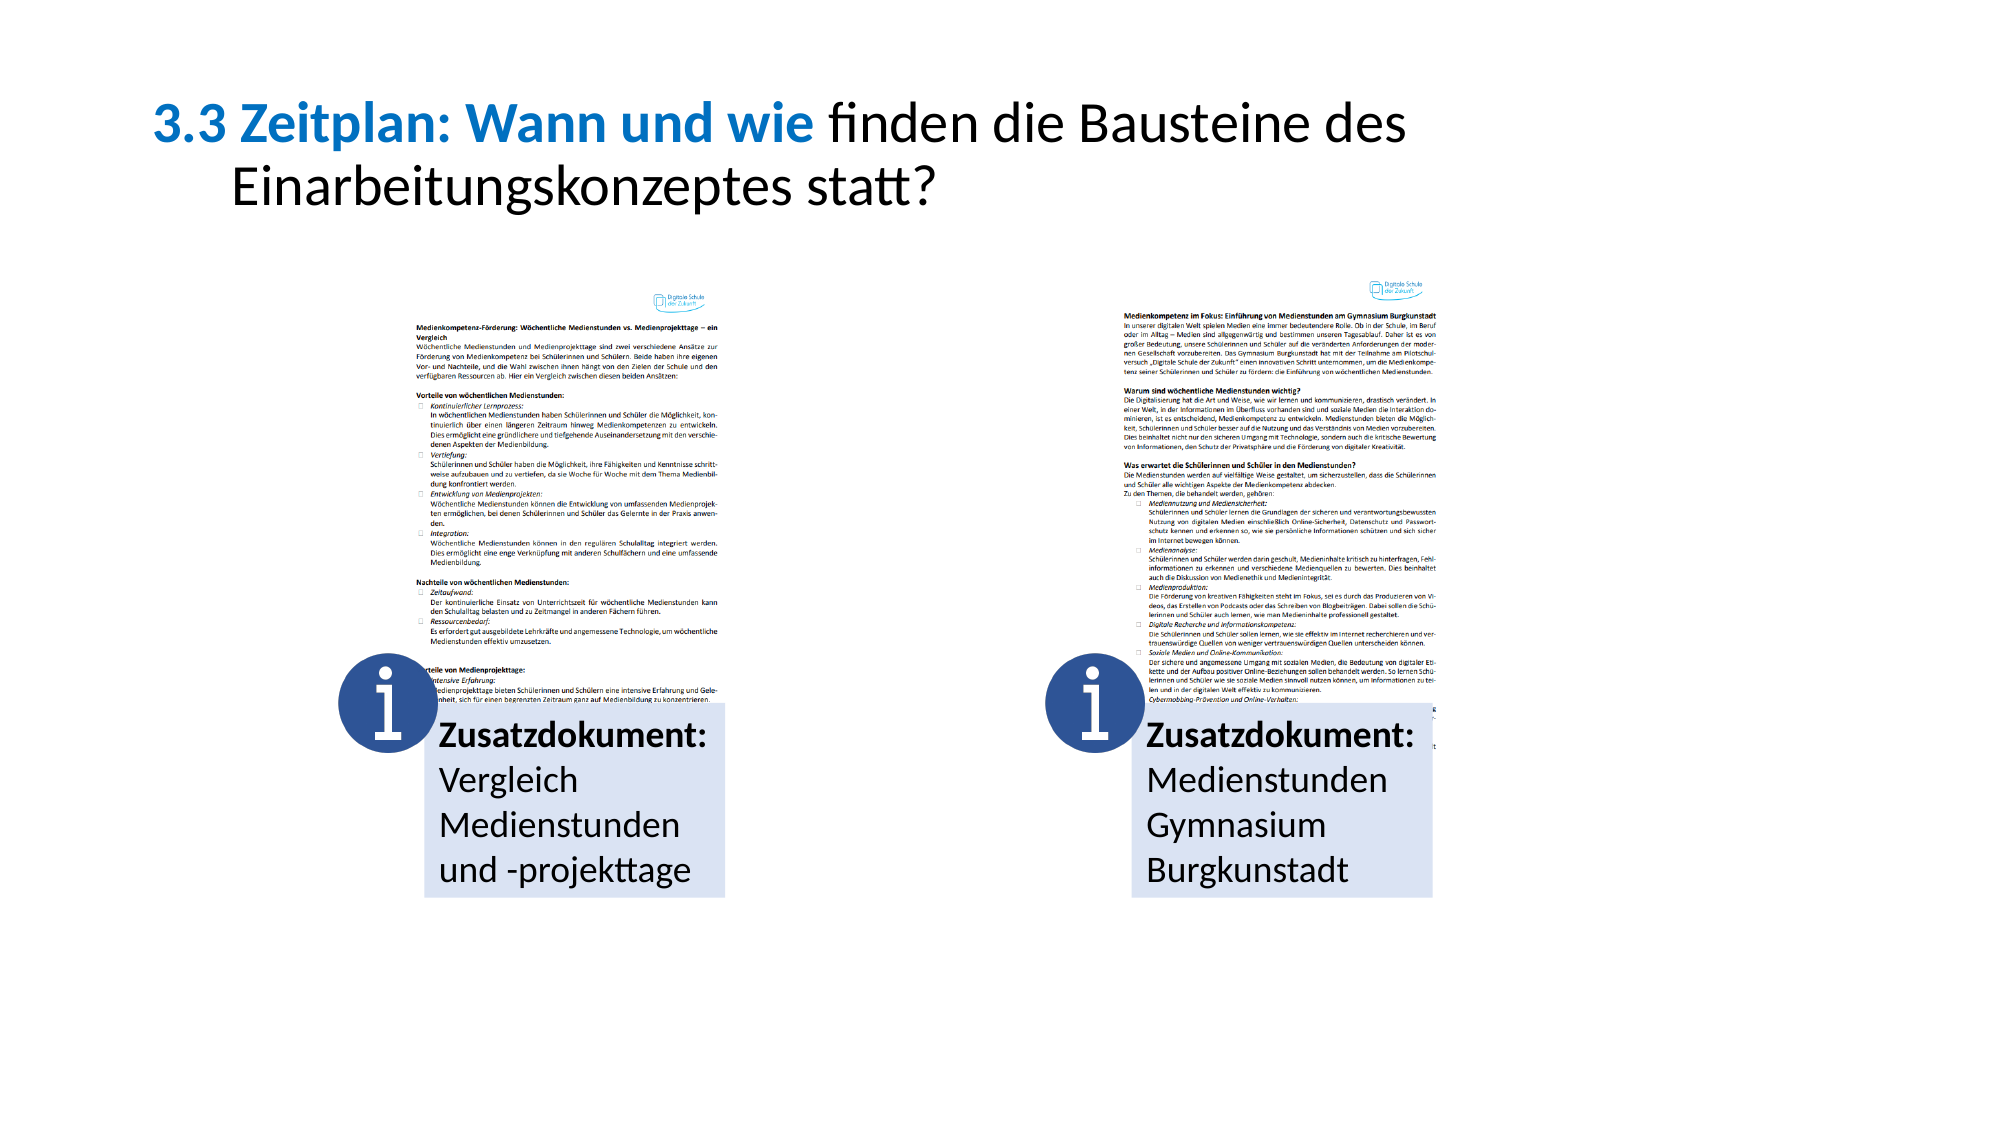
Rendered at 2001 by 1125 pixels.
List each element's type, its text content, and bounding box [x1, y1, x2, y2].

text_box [325, 280, 749, 900]
title 3.3 Zeitplan: Wann und wie finden die Bausteine des Einarbeitungskonzeptes statt? [137, 46, 1863, 264]
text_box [1032, 263, 1470, 900]
